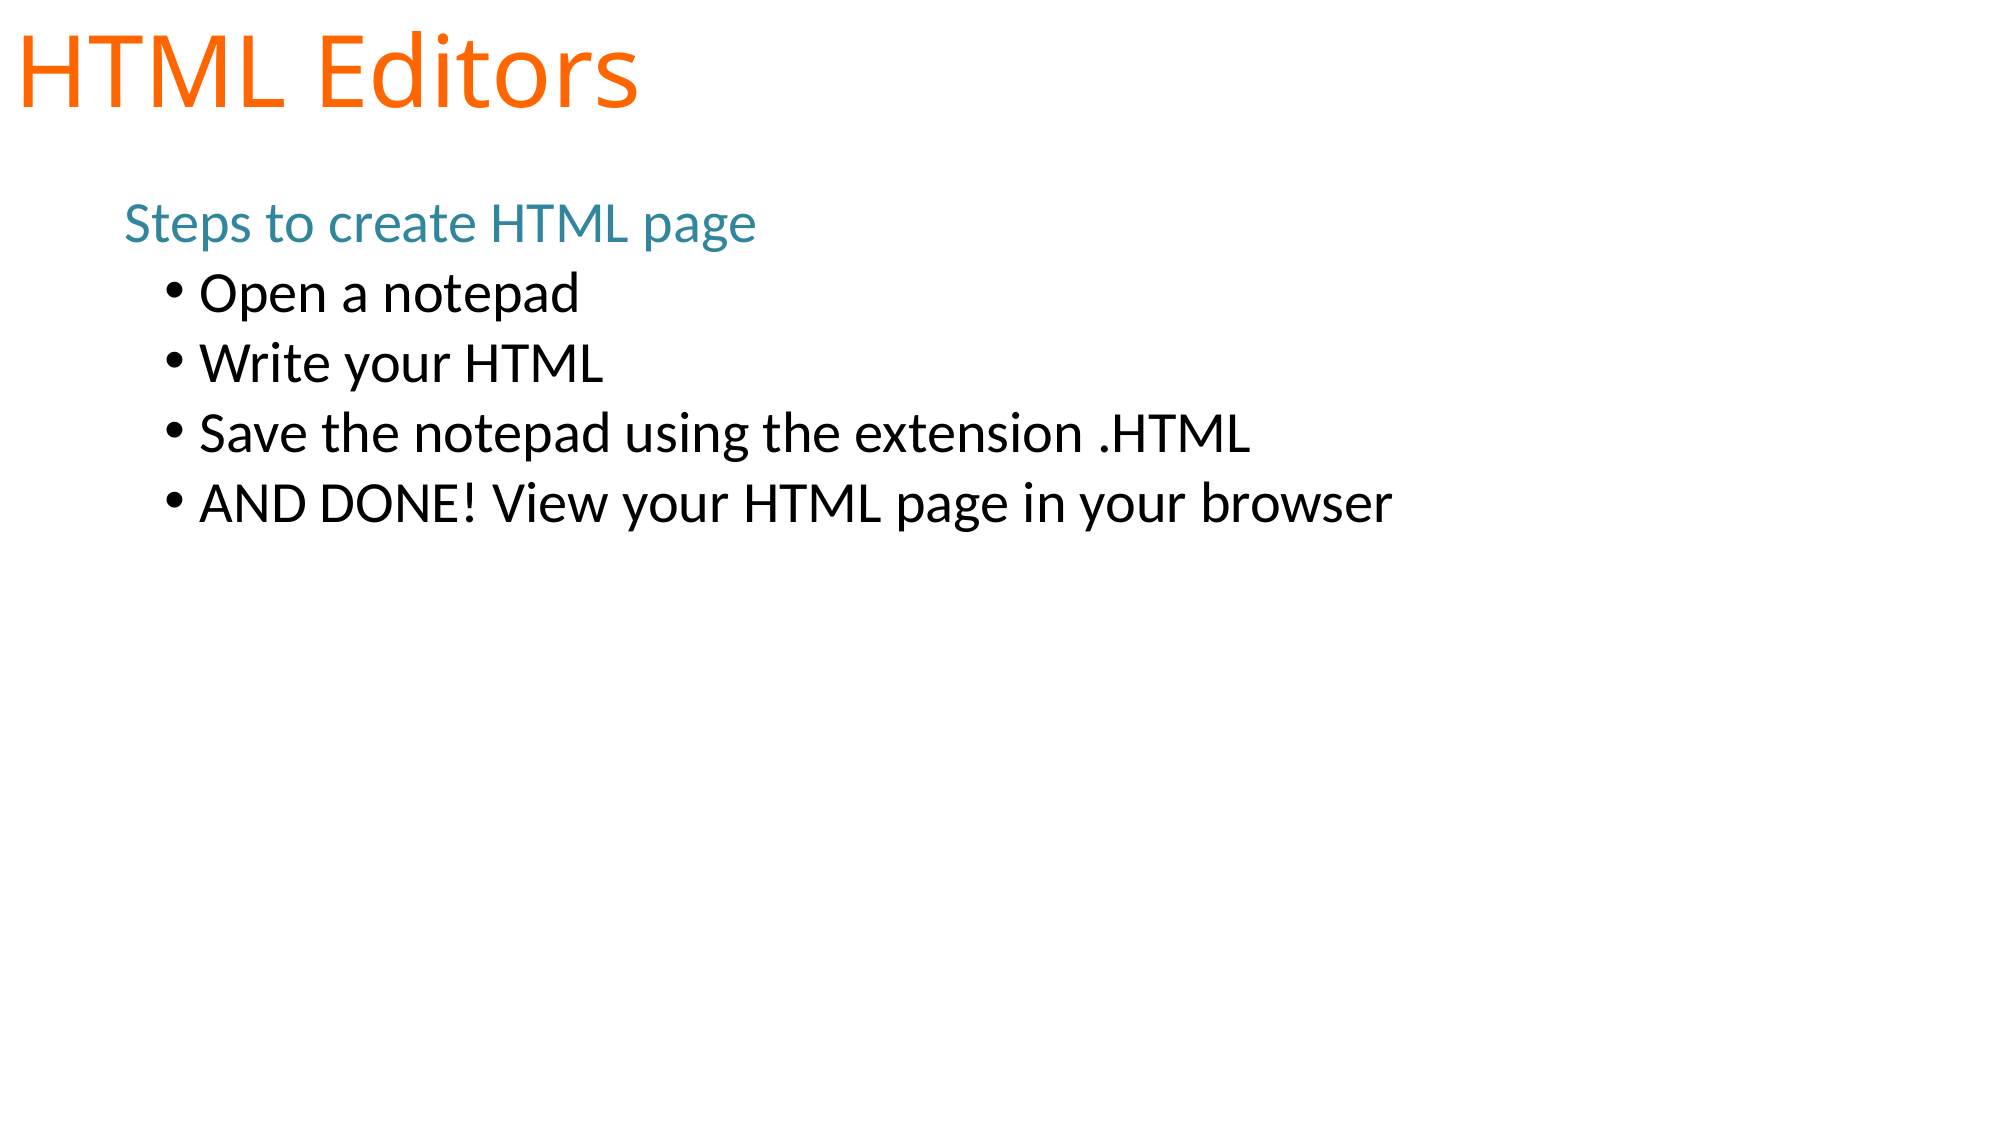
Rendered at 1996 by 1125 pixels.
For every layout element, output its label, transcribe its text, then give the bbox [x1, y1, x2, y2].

text_box Steps to create HTML page Open a notepad Write your HTML Save the notepad using the extension .HTML AND DONE! View your HTML page in your browser [34, 176, 1835, 612]
text_box HTML Editors [0, 0, 1723, 135]
